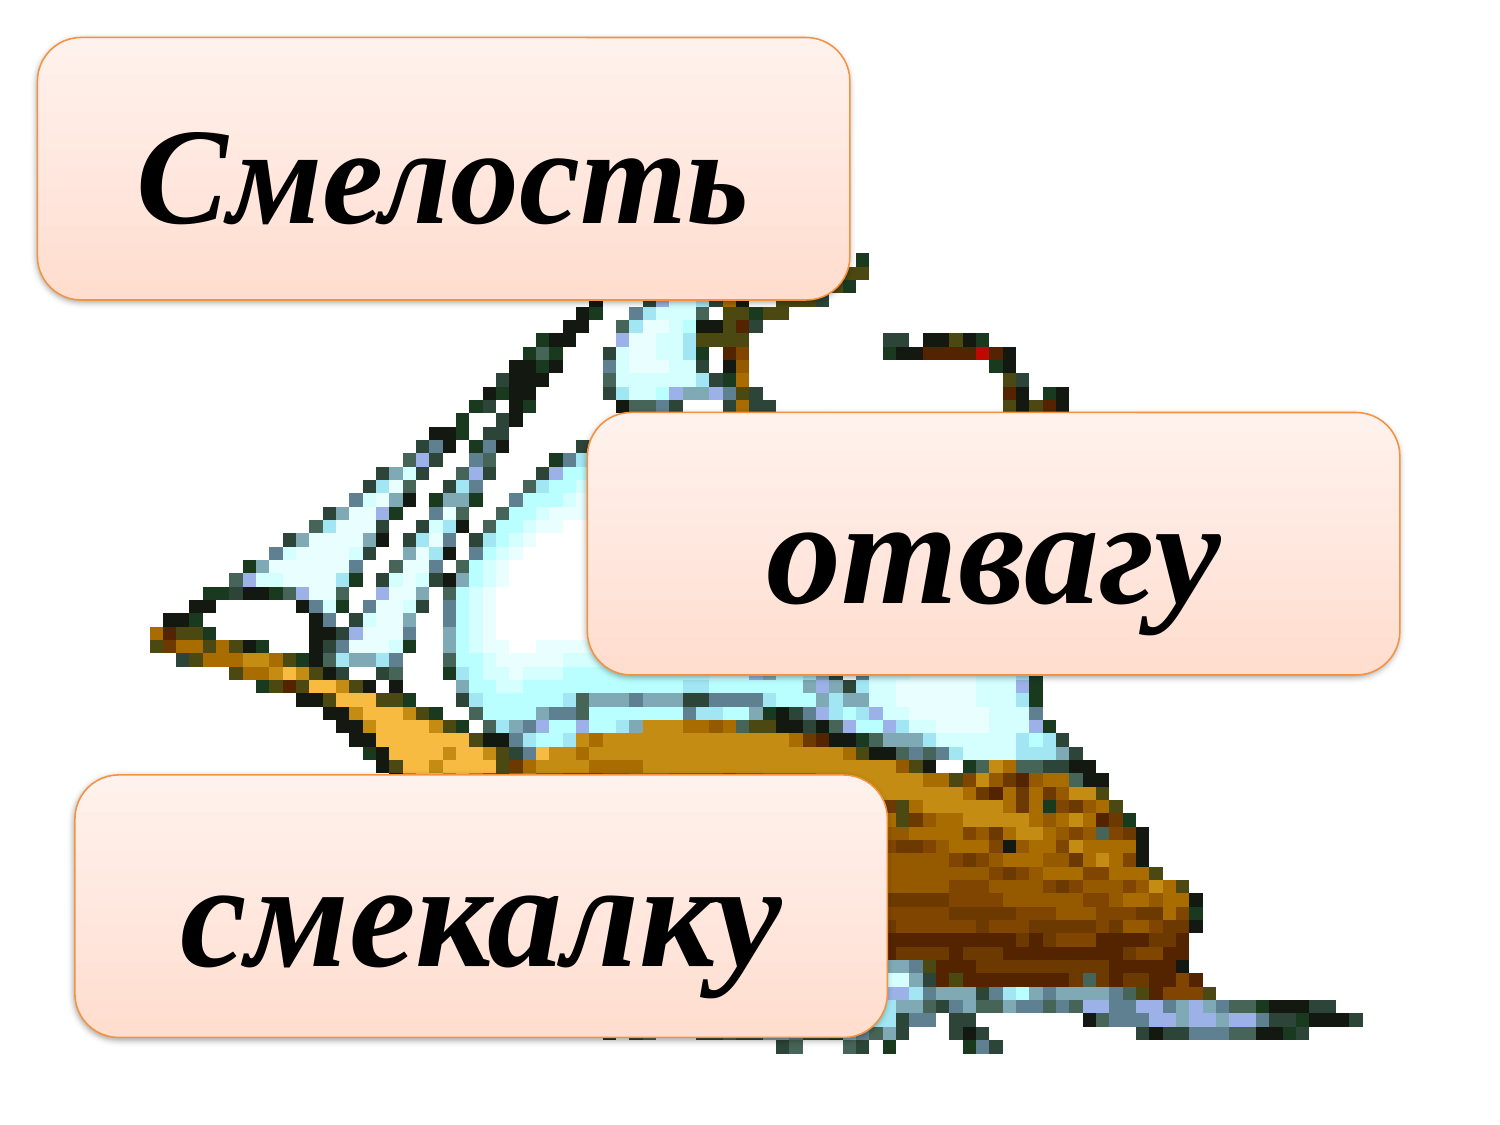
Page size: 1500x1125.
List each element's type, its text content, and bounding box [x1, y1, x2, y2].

picture [149, 107, 1363, 1054]
text_box отвагу [1366, 412, 1401, 675]
text_box смекалку [74, 774, 144, 1039]
text_box Смелость [36, 36, 851, 301]
